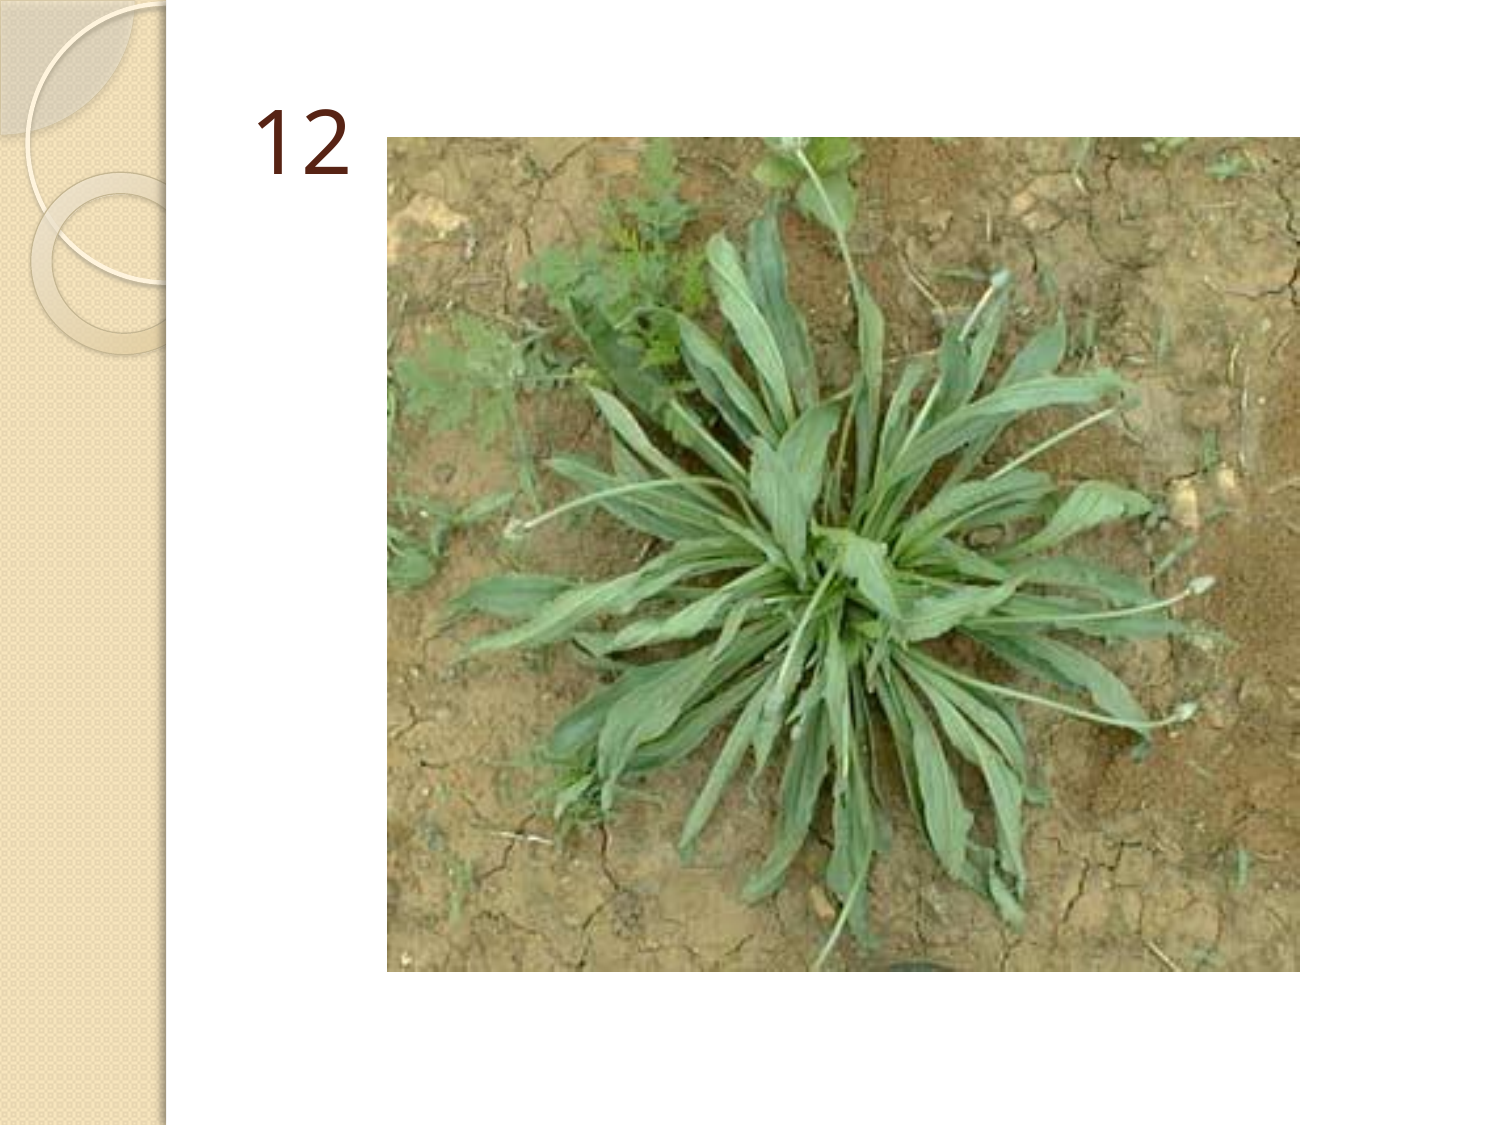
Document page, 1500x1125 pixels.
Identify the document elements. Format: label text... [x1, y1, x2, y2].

picture [387, 137, 1301, 972]
title 12 [235, 45, 1466, 233]
